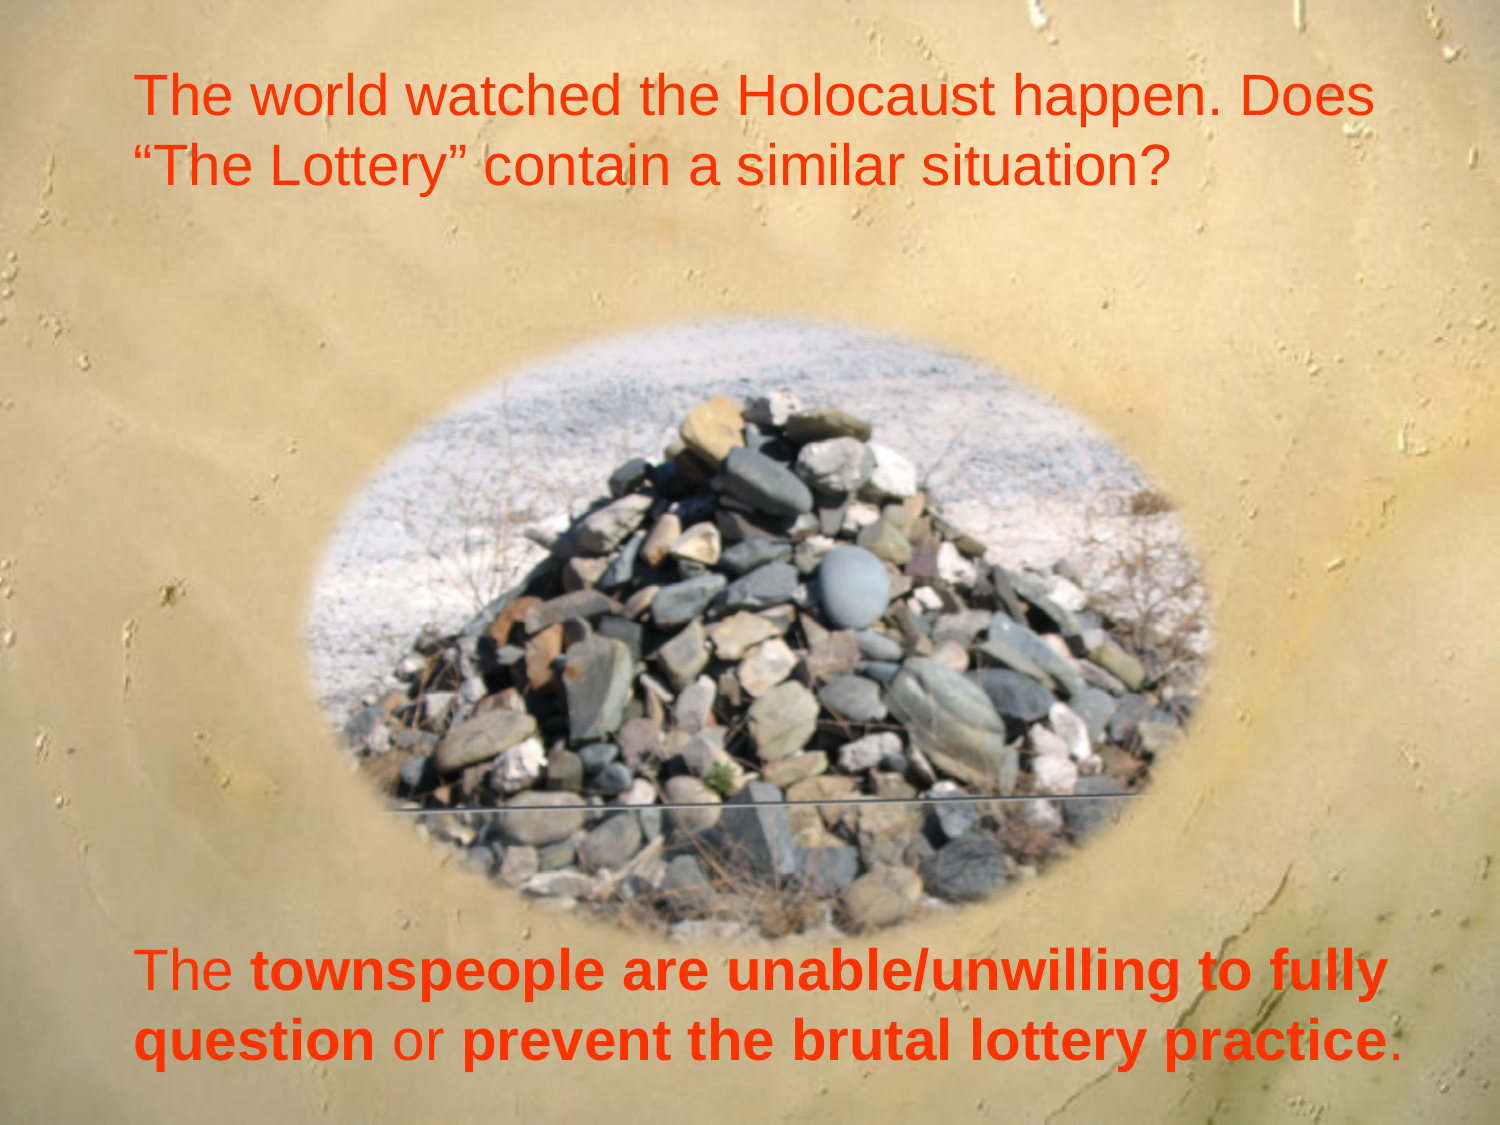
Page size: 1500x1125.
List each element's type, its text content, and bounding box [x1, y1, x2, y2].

text_box The townspeople are unable/unwilling to fully question or prevent the brutal lottery practice. [62, 924, 1438, 1125]
list The world watched the Holocaust happen. Does “The Lottery” contain a similar situation? [62, 49, 1438, 263]
picture [0, 0, 1500, 1125]
